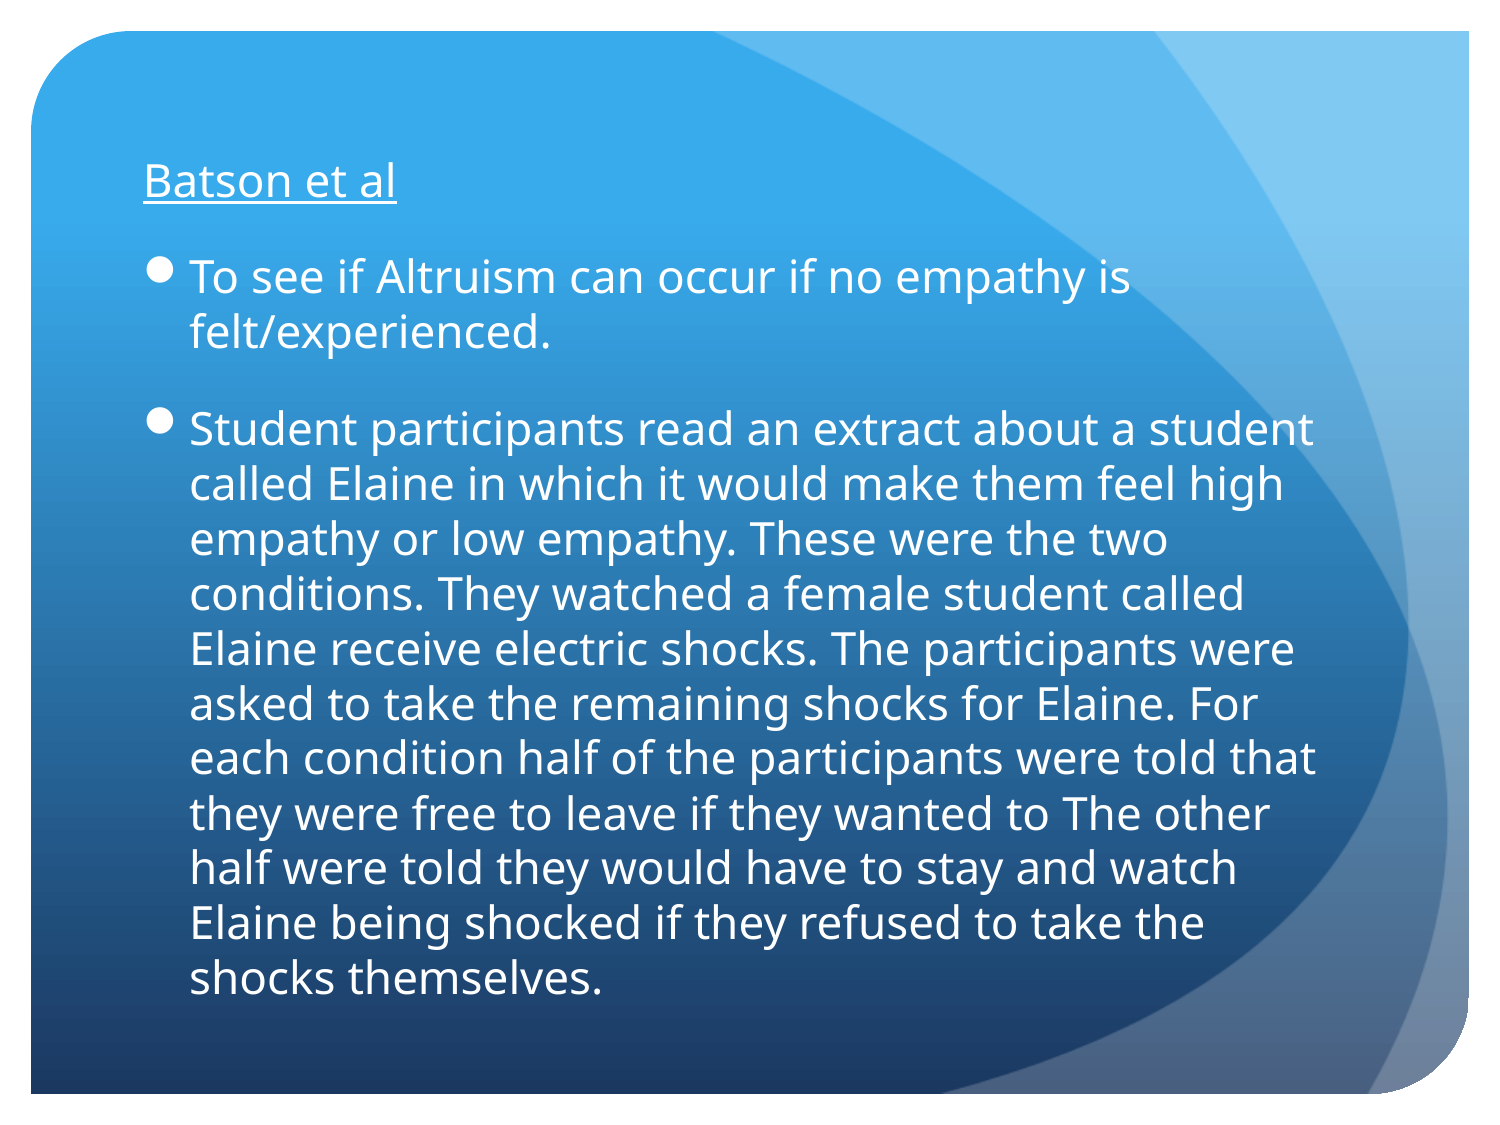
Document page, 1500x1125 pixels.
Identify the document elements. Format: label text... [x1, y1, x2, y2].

picture [24, 30, 1473, 1094]
list Batson et al To see if Altruism can occur if no empathy is felt/experienced. Student participants read an extract about a student called Elaine in which it would make them feel high empathy or low empathy. These were the two conditions. They watched a female student called Elaine receive electric shocks. The participants were asked to take the remaining shocks for Elaine. For each condition half of the participants were told that they were free to leave if they wanted to The other half were told they would have to stay and watch Elaine being shocked if they refused to take the shocks themselves. [127, 144, 1372, 1014]
